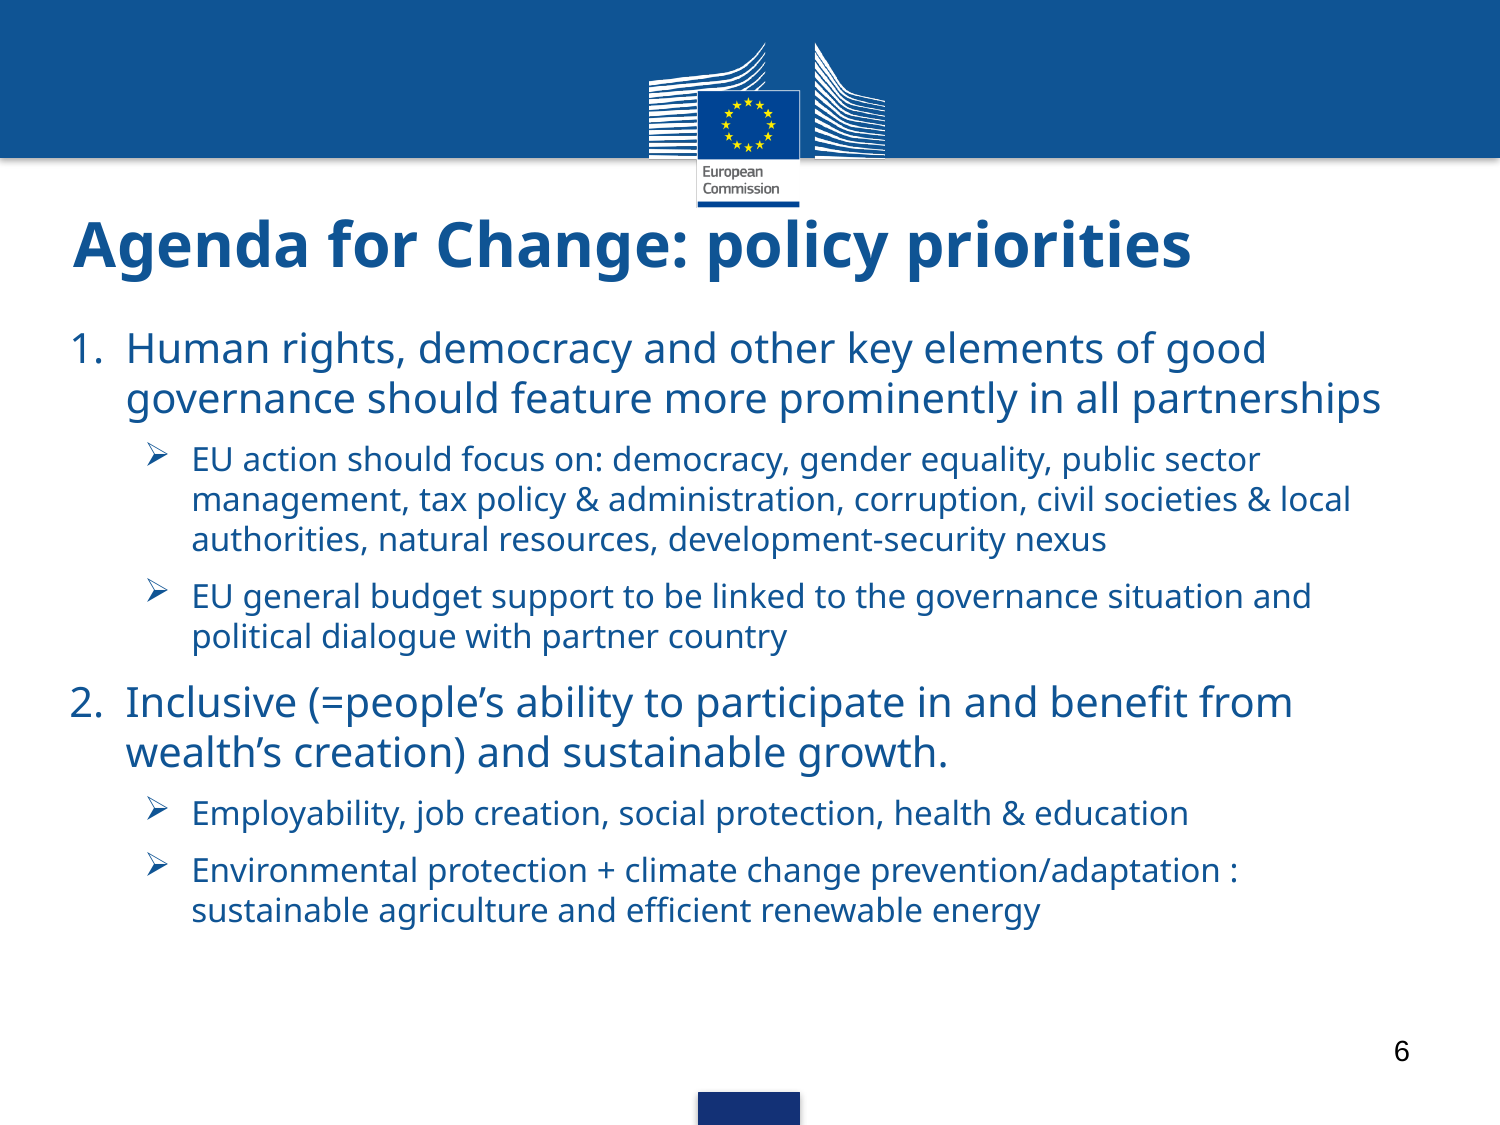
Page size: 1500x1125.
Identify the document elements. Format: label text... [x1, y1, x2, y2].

slide_number 6 [1074, 1024, 1426, 1103]
list Human rights, democracy and other key elements of good governance should feature more prominently in all partnerships EU action should focus on: democracy, gender equality, public sector management, tax policy & administration, corruption, civil societies & local authorities, natural resources, development-security nexus EU general budget support to be linked to the governance situation and political dialogue with partner country Inclusive (=people’s ability to participate in and benefit from wealth’s creation) and sustainable growth. Employability, job creation, social protection, health & education Environmental protection + climate change prevention/adaptation : sustainable agriculture and efficient renewable energy [54, 314, 1405, 1012]
title Agenda for Change: policy priorities [0, 184, 1460, 302]
picture [649, 42, 885, 184]
